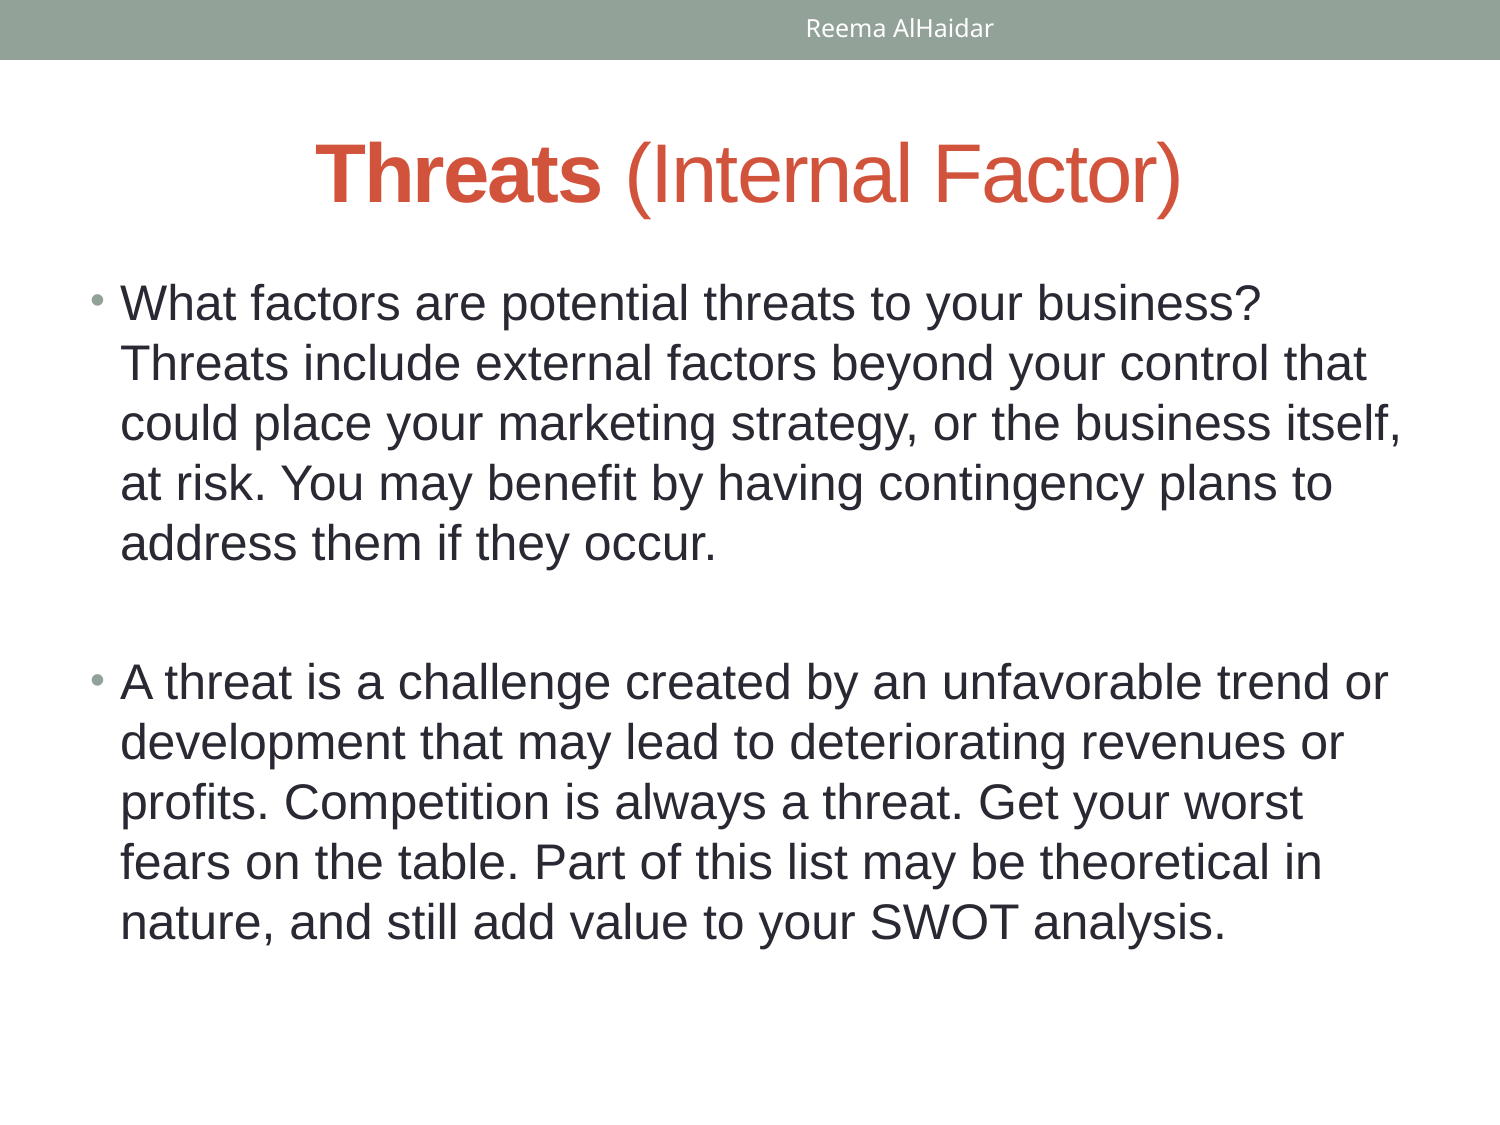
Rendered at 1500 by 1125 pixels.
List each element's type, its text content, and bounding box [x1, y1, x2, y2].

list What factors are potential threats to your business? Threats include external factors beyond your control that could place your marketing strategy, or the business itself, at risk. You may benefit by having contingency plans to address them if they occur. A threat is a challenge created by an unfavorable trend or development that may lead to deteriorating revenues or profits. Competition is always a threat. Get your worst fears on the table. Part of this list may be theoretical in nature, and still add value to your SWOT analysis. [75, 262, 1425, 1063]
title Threats (Internal Factor) [75, 87, 1425, 250]
footer Reema AlHaidar [562, 3, 1238, 57]
